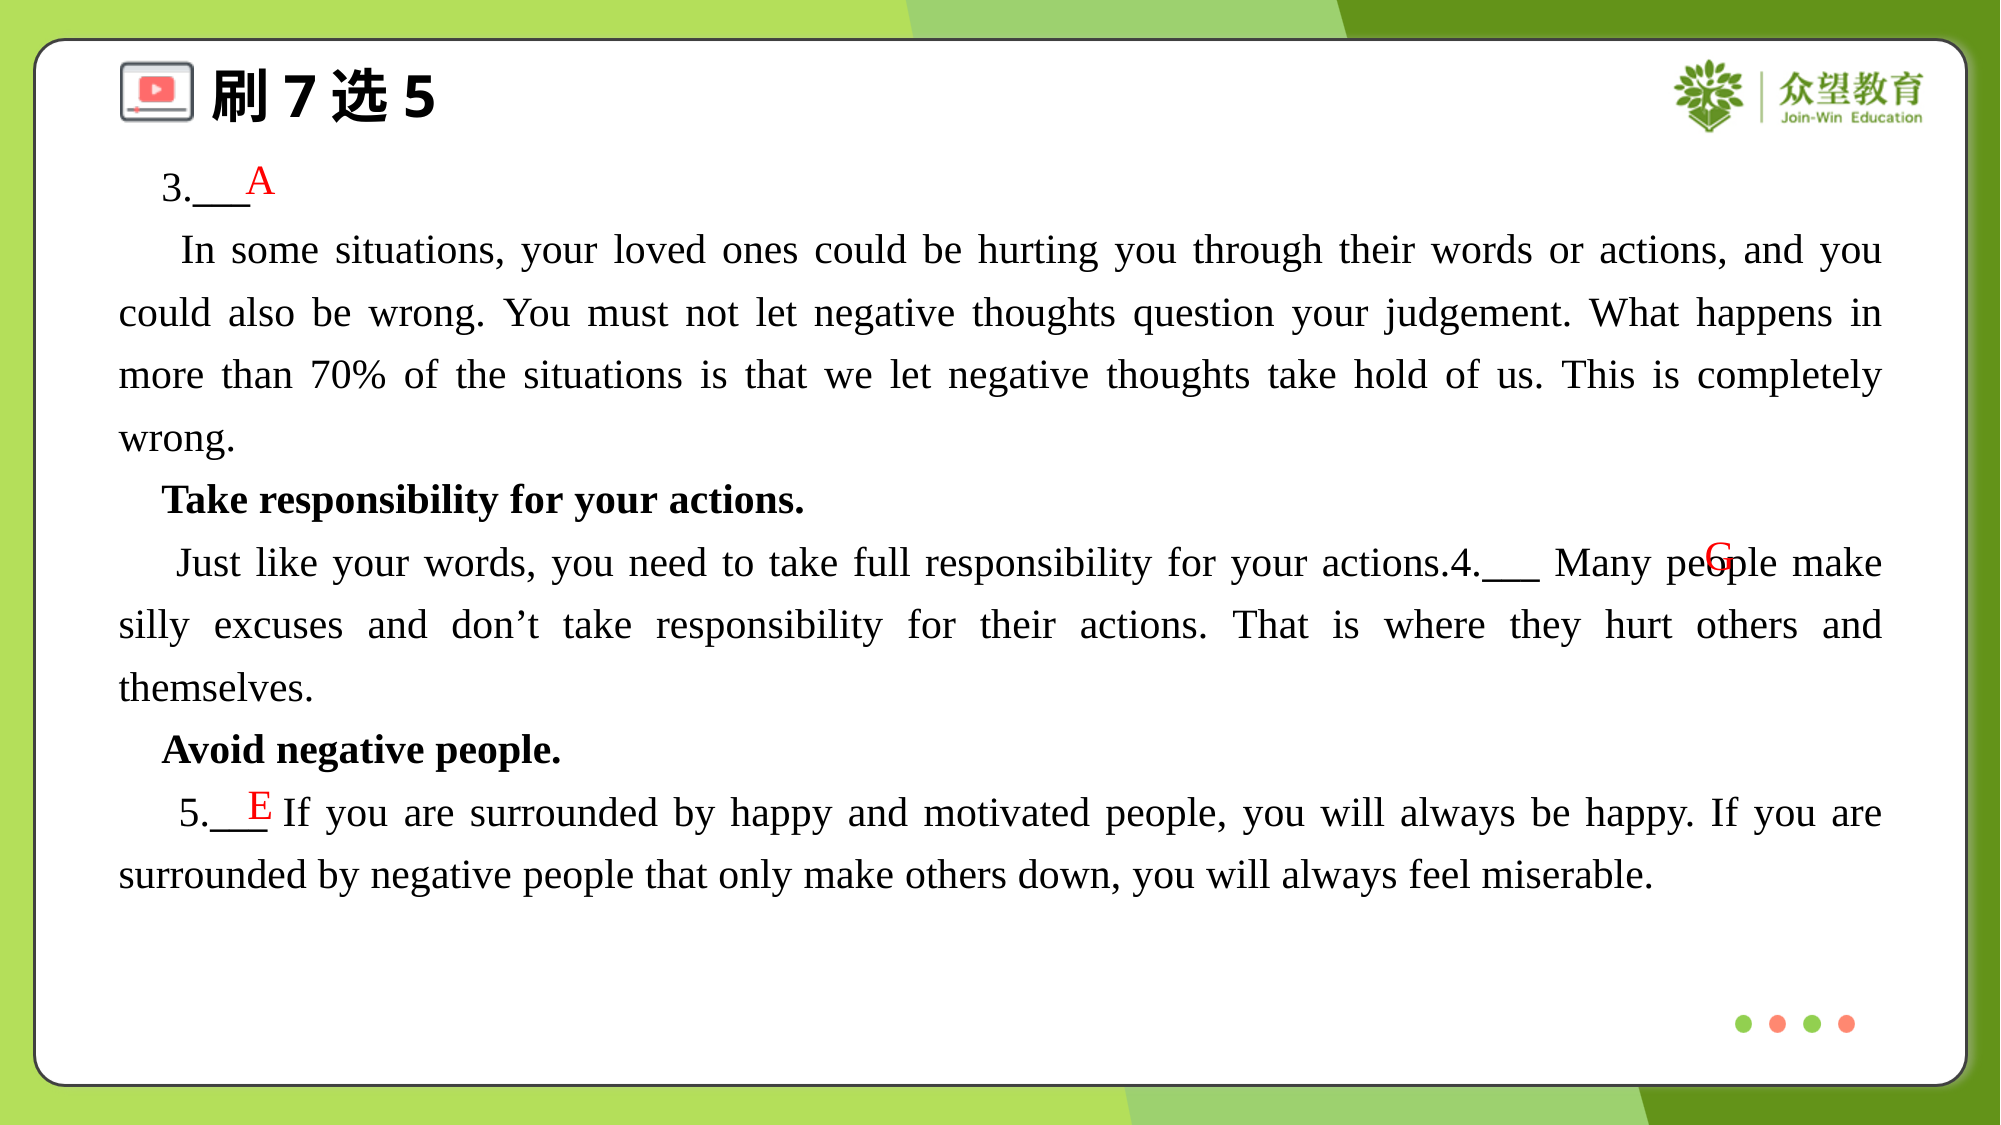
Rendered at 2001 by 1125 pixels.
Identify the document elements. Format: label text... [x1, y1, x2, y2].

text_box 3.___ In some situations, your loved ones could be hurting you through their words or actions, and you could also be wrong. You must not let negative thoughts question your judgement. What happens in more than 70% of the situations is that we let negative thoughts take hold of us. This is completely wrong. [118, 146, 1883, 454]
text_box Avoid negative people. 5.___ If you are surrounded by happy and motivated people, you will always be happy. If you are surrounded by negative people that only make others down, you will always feel miserable. [118, 709, 1883, 955]
text_box A [240, 140, 281, 199]
picture [0, 0, 2000, 1125]
text_box Take responsibility for your actions. Just like your words, you need to take full responsibility for your actions.4.___ Many people make silly excuses and don’t take responsibility for their actions. That is where they hurt others and themselves. [118, 459, 1883, 705]
text_box E [242, 765, 278, 824]
text_box G [1700, 515, 1740, 574]
